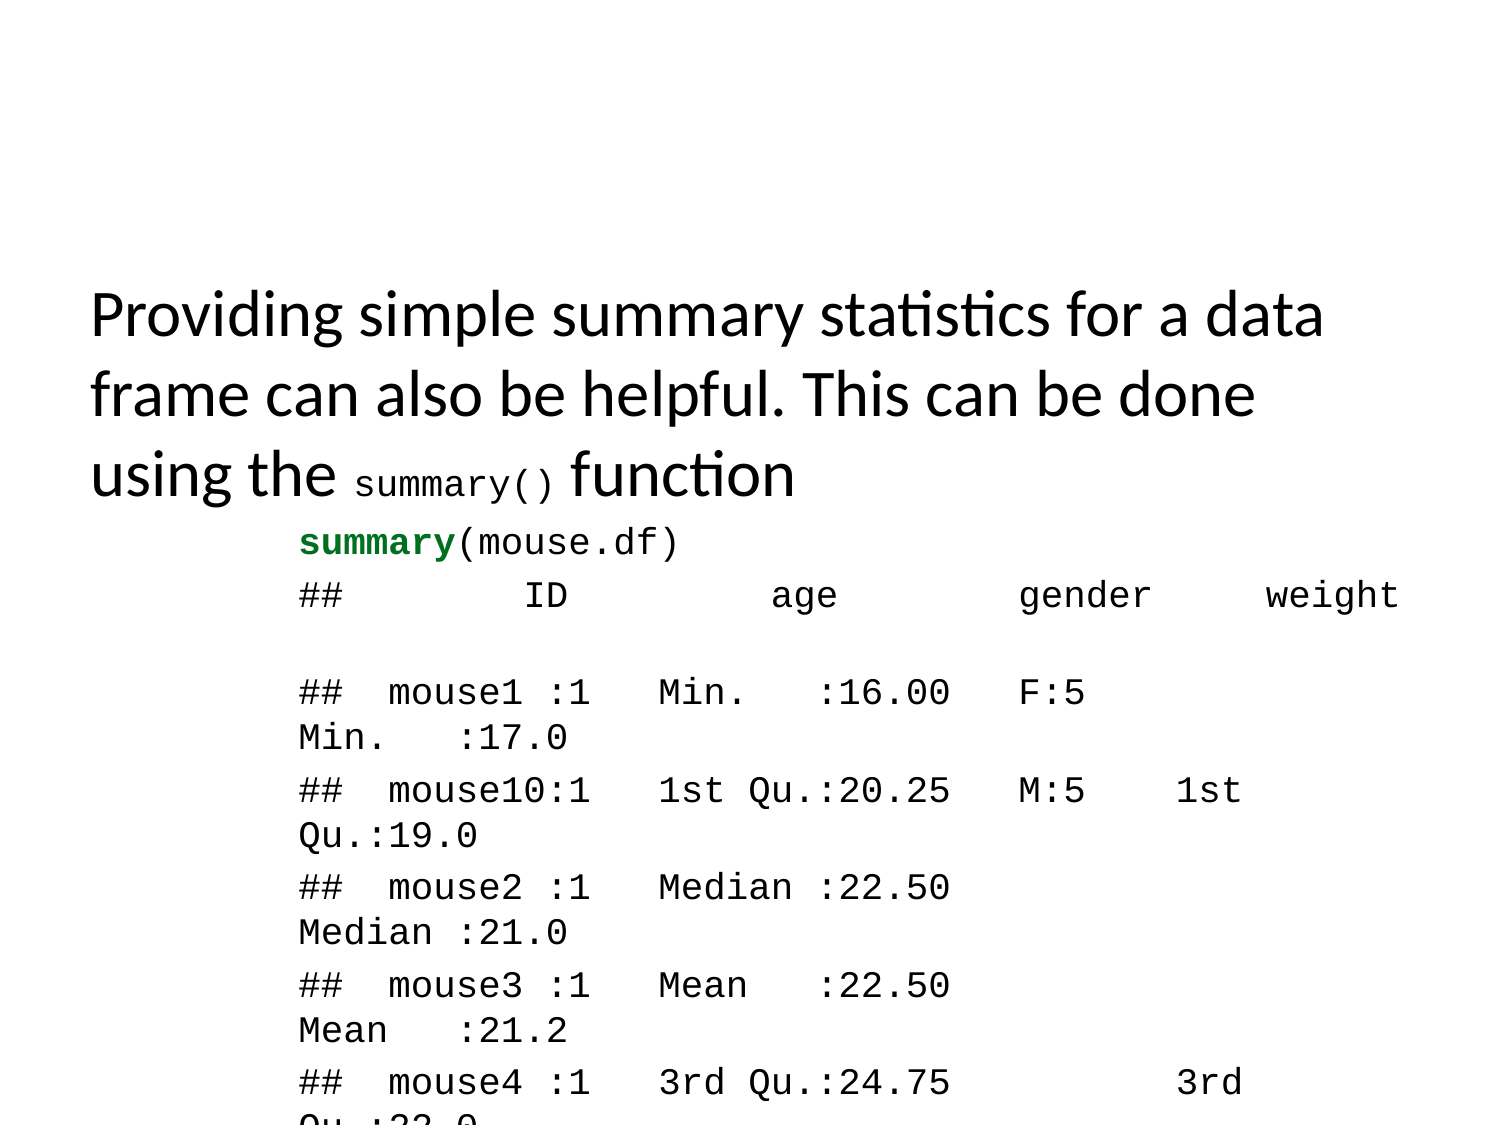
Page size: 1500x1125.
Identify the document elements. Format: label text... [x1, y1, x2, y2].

list Providing simple summary statistics for a data frame can also be helpful. This can be done using the summary() function summary(mouse.df) ## ID age gender weight ## mouse1 :1 Min. :16.00 F:5 Min. :17.0 ## mouse10:1 1st Qu.:20.25 M:5 1st Qu.:19.0 ## mouse2 :1 Median :22.50 Median :21.0 ## mouse3 :1 Mean :22.50 Mean :21.2 ## mouse4 :1 3rd Qu.:24.75 3rd Qu.:22.0 ## mouse5 :1 Max. :28.00 Max. :27.0 ## (Other):4 This will provide quartiles and means for numeric data as well as counts for factors. [75, 262, 1425, 1005]
